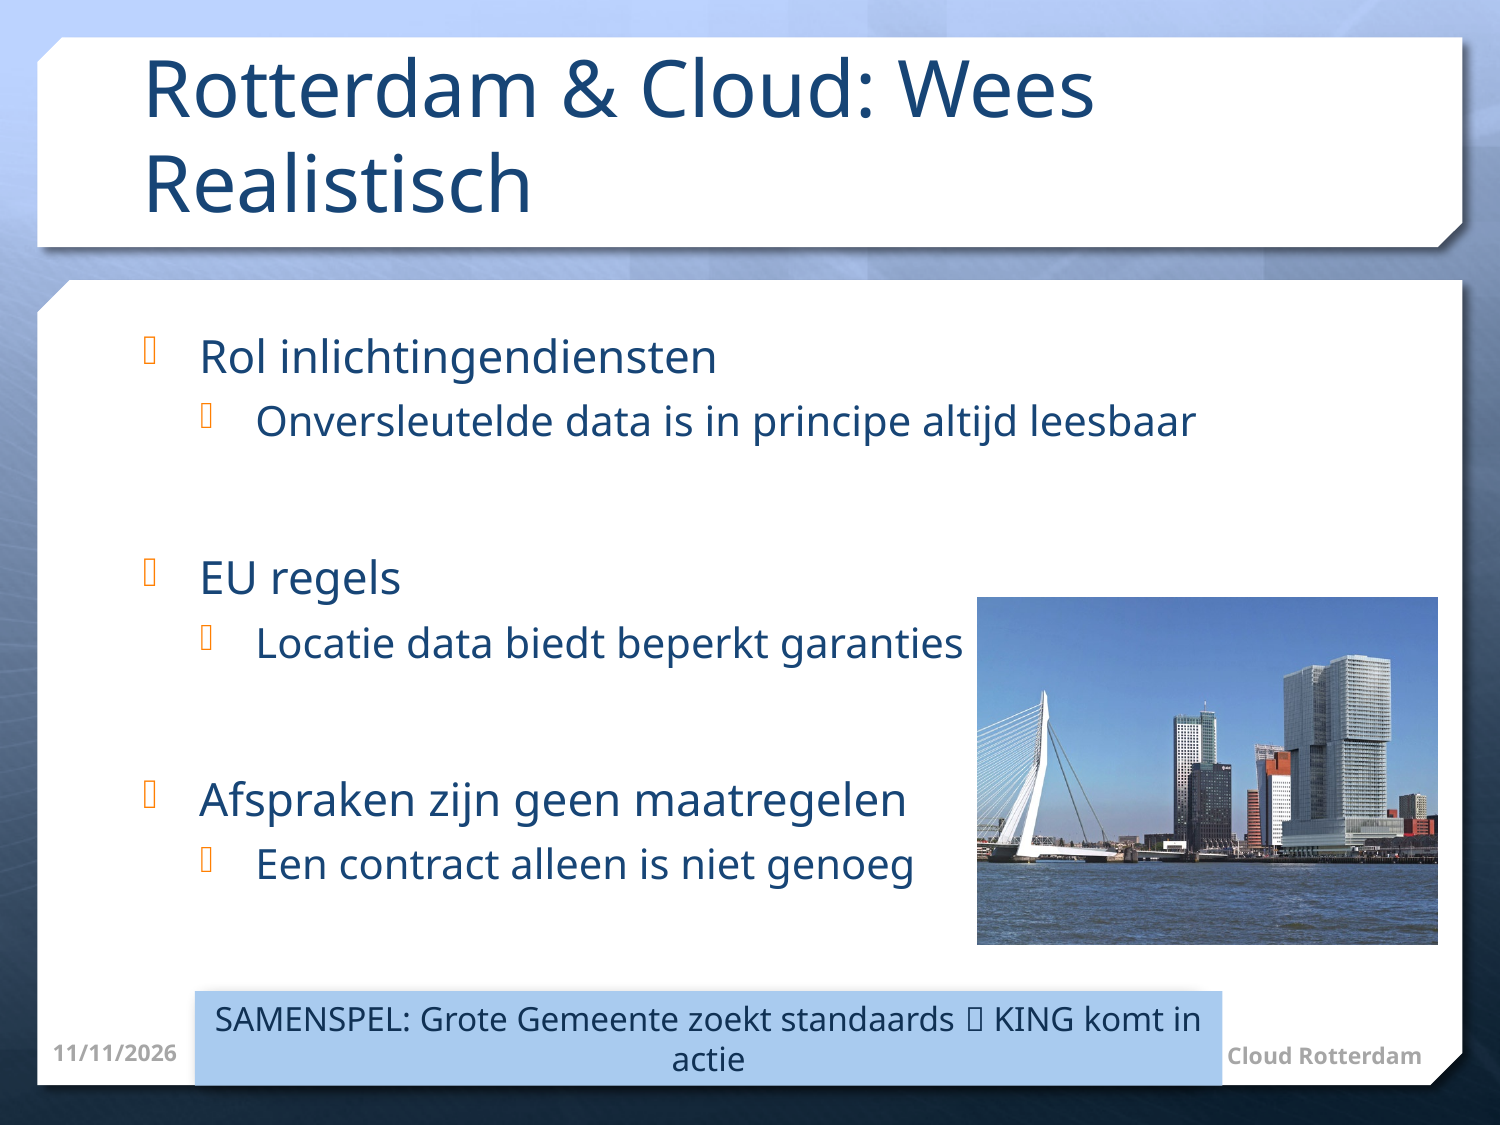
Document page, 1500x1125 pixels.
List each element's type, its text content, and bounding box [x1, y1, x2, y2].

list Rol inlichtingendiensten Onversleutelde data is in principe altijd leesbaar EU regels Locatie data biedt beperkt garanties Afspraken zijn geen maatregelen Een contract alleen is niet genoeg [127, 319, 1372, 978]
title Rotterdam & Cloud: Wees Realistisch [127, 48, 1372, 236]
footer Cloud Rotterdam [1223, 1025, 1438, 1085]
text_box SAMENSPEL: Grote Gemeente zoekt standaards  KING komt in actie [194, 991, 1223, 1086]
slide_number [37, 1024, 191, 1085]
picture [977, 597, 1438, 946]
